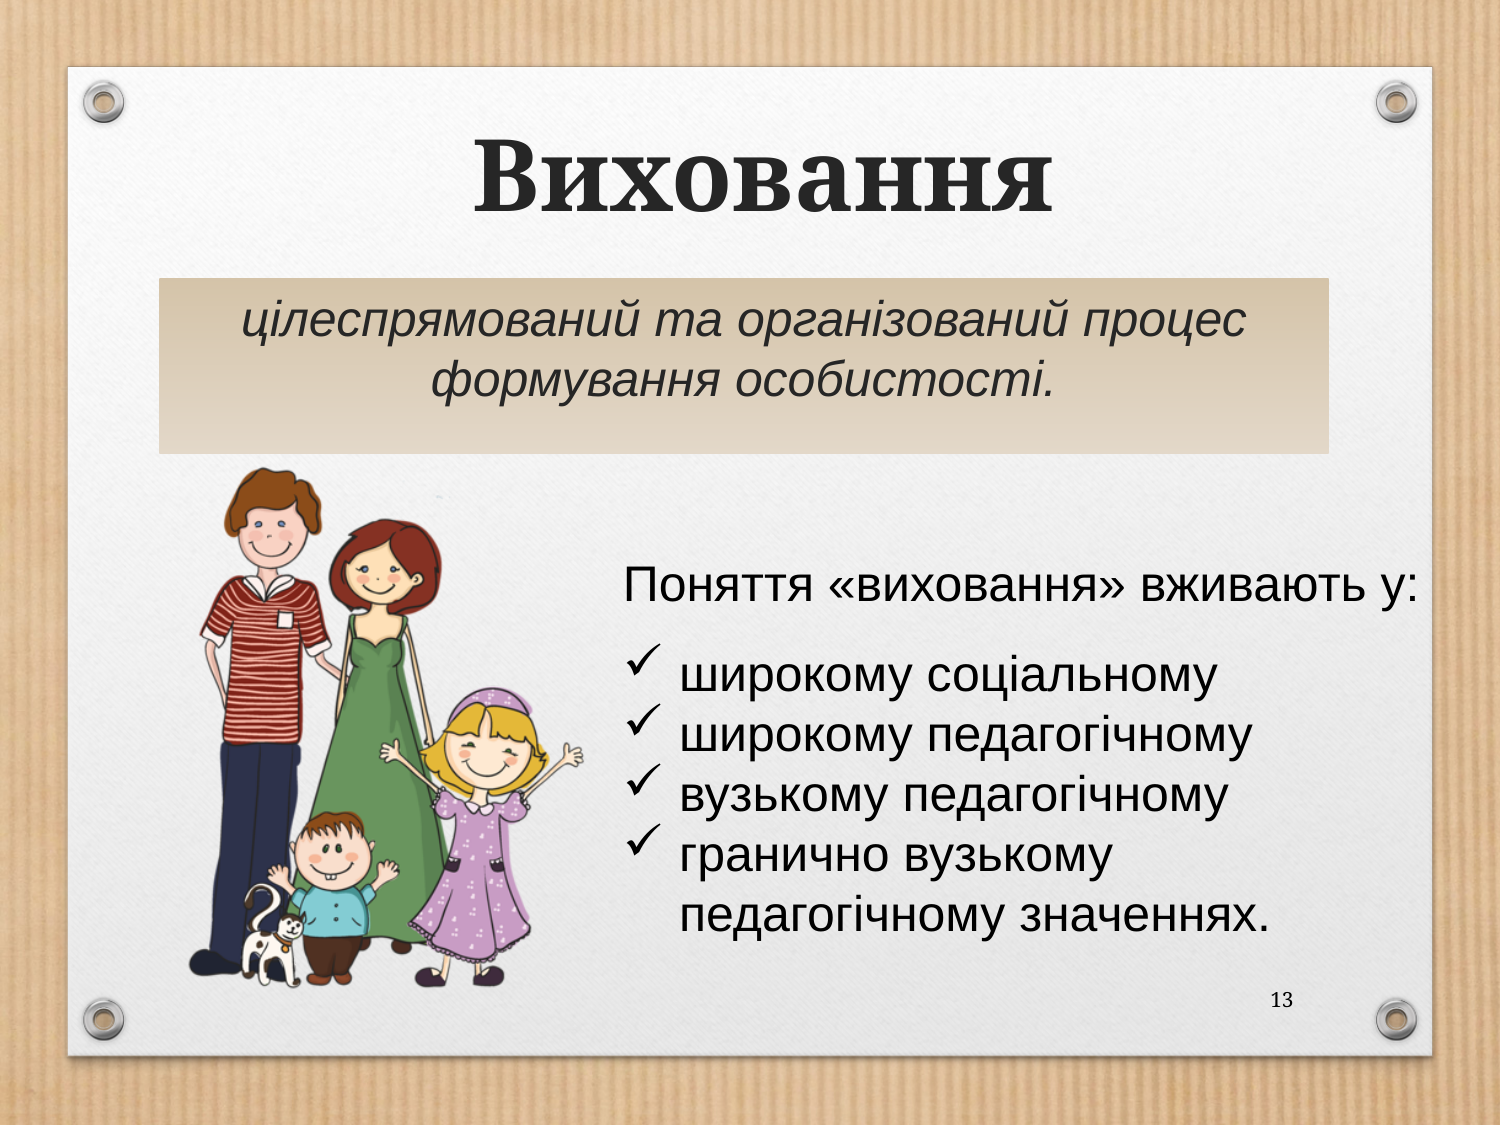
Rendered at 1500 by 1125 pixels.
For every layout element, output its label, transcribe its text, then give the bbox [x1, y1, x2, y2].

list цілеспрямований та організований процес формування особистості. [159, 278, 1329, 454]
picture [0, 0, 1500, 1125]
text_box Поняття «виховання» вживають у: широкому соціальному широкому педагогічному вузькому педагогічному гранично вузькому педагогічному значеннях. [608, 543, 1459, 949]
title Виховання [88, 78, 1439, 266]
slide_number 13 [1243, 977, 1309, 1024]
